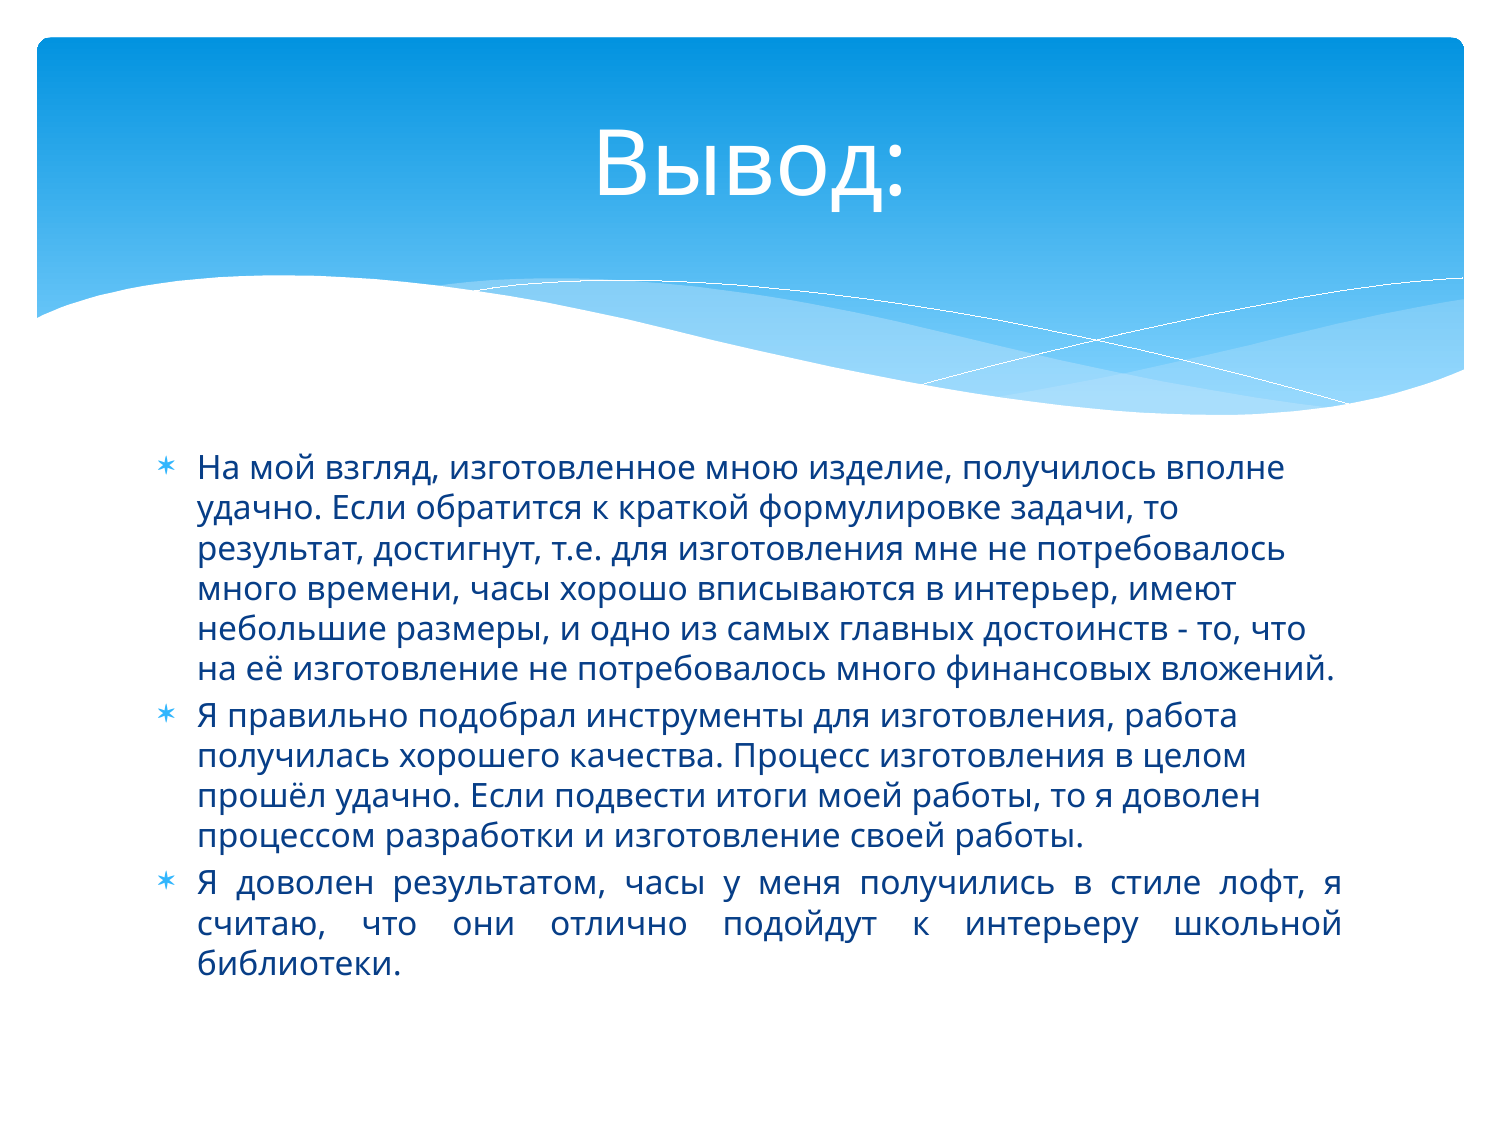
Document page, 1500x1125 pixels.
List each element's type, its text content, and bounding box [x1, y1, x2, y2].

title Вывод: [75, 55, 1425, 261]
list На мой взгляд, изготовленное мною изделие, получилось вполне удачно. Если обратится к краткой формулировке задачи, то результат, достигнут, т.е. для изготовления мне не потребовалось много времени, часы хорошо вписываются в интерьер, имеют небольшие размеры, и одно из самых главных достоинств - то, что на её изготовление не потребовалось много финансовых вложений. Я правильно подобрал инструменты для изготовления, работа получилась хорошего качества. Процесс изготовления в целом прошёл удачно. Если подвести итоги моей работы, то я доволен процессом разработки и изготовление своей работы. Я доволен результатом, часы у меня получились в стиле лофт, я считаю, что они отлично подойдут к интерьеру школьной библиотеки. [143, 438, 1359, 1005]
